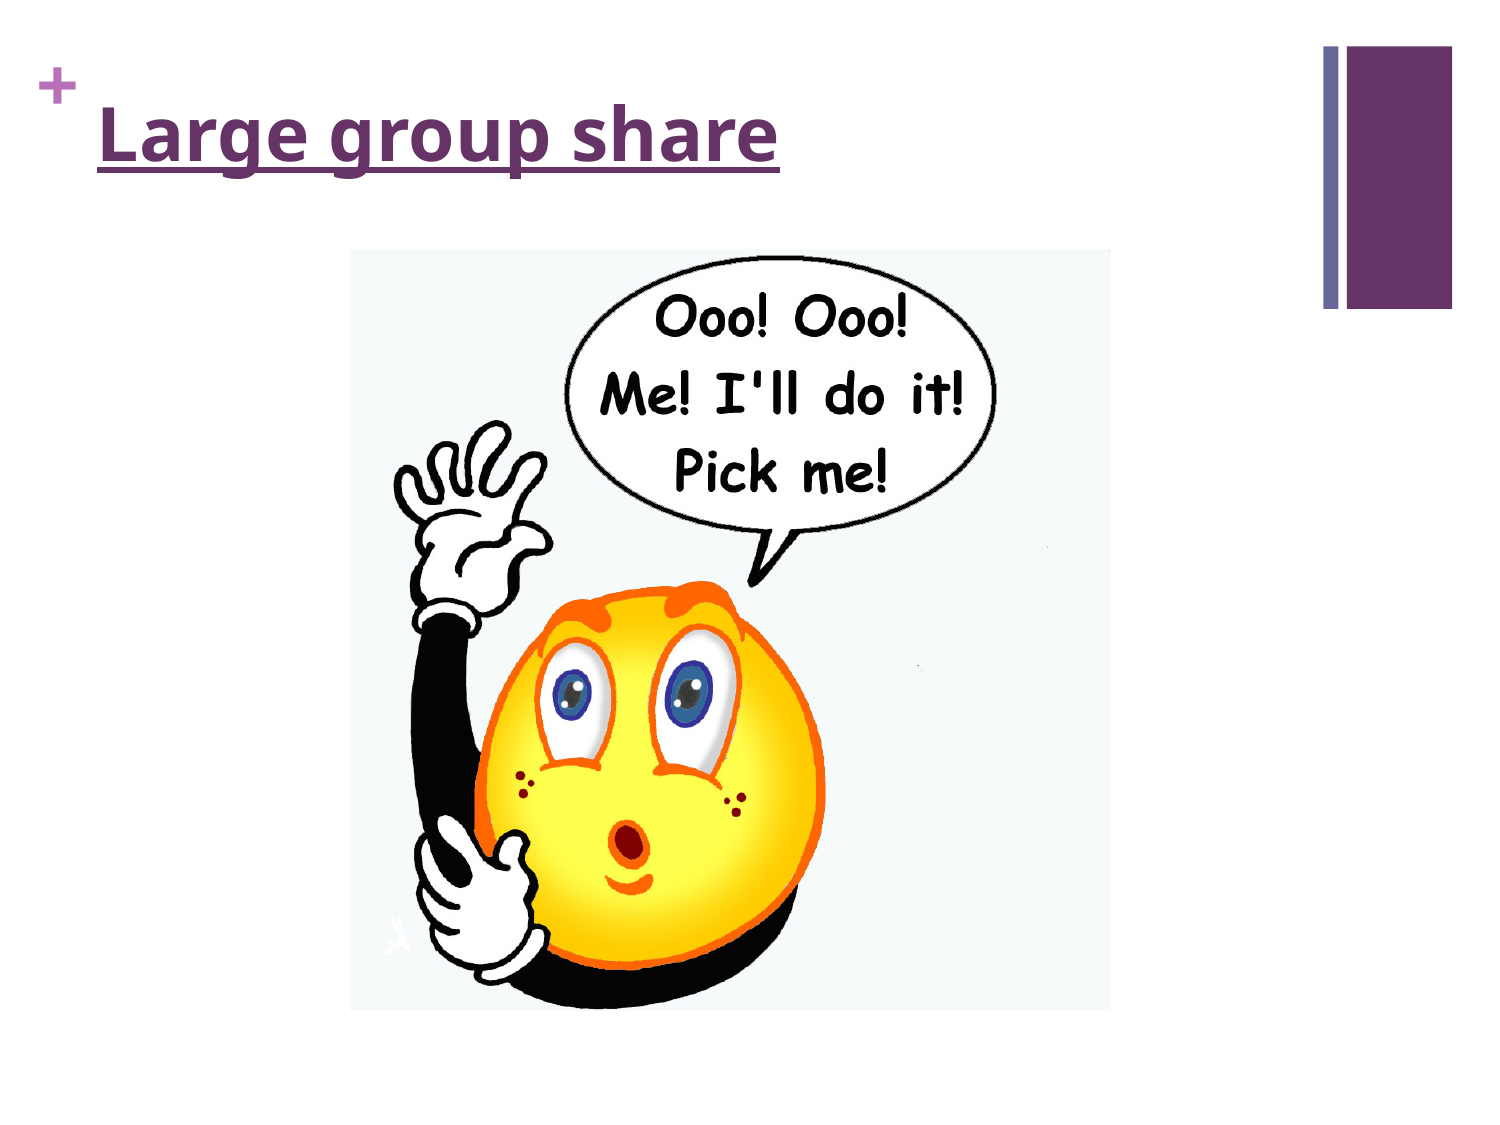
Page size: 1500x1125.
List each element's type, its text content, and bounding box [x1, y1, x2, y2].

picture [349, 249, 1111, 1011]
title Large group share [81, 79, 1322, 263]
